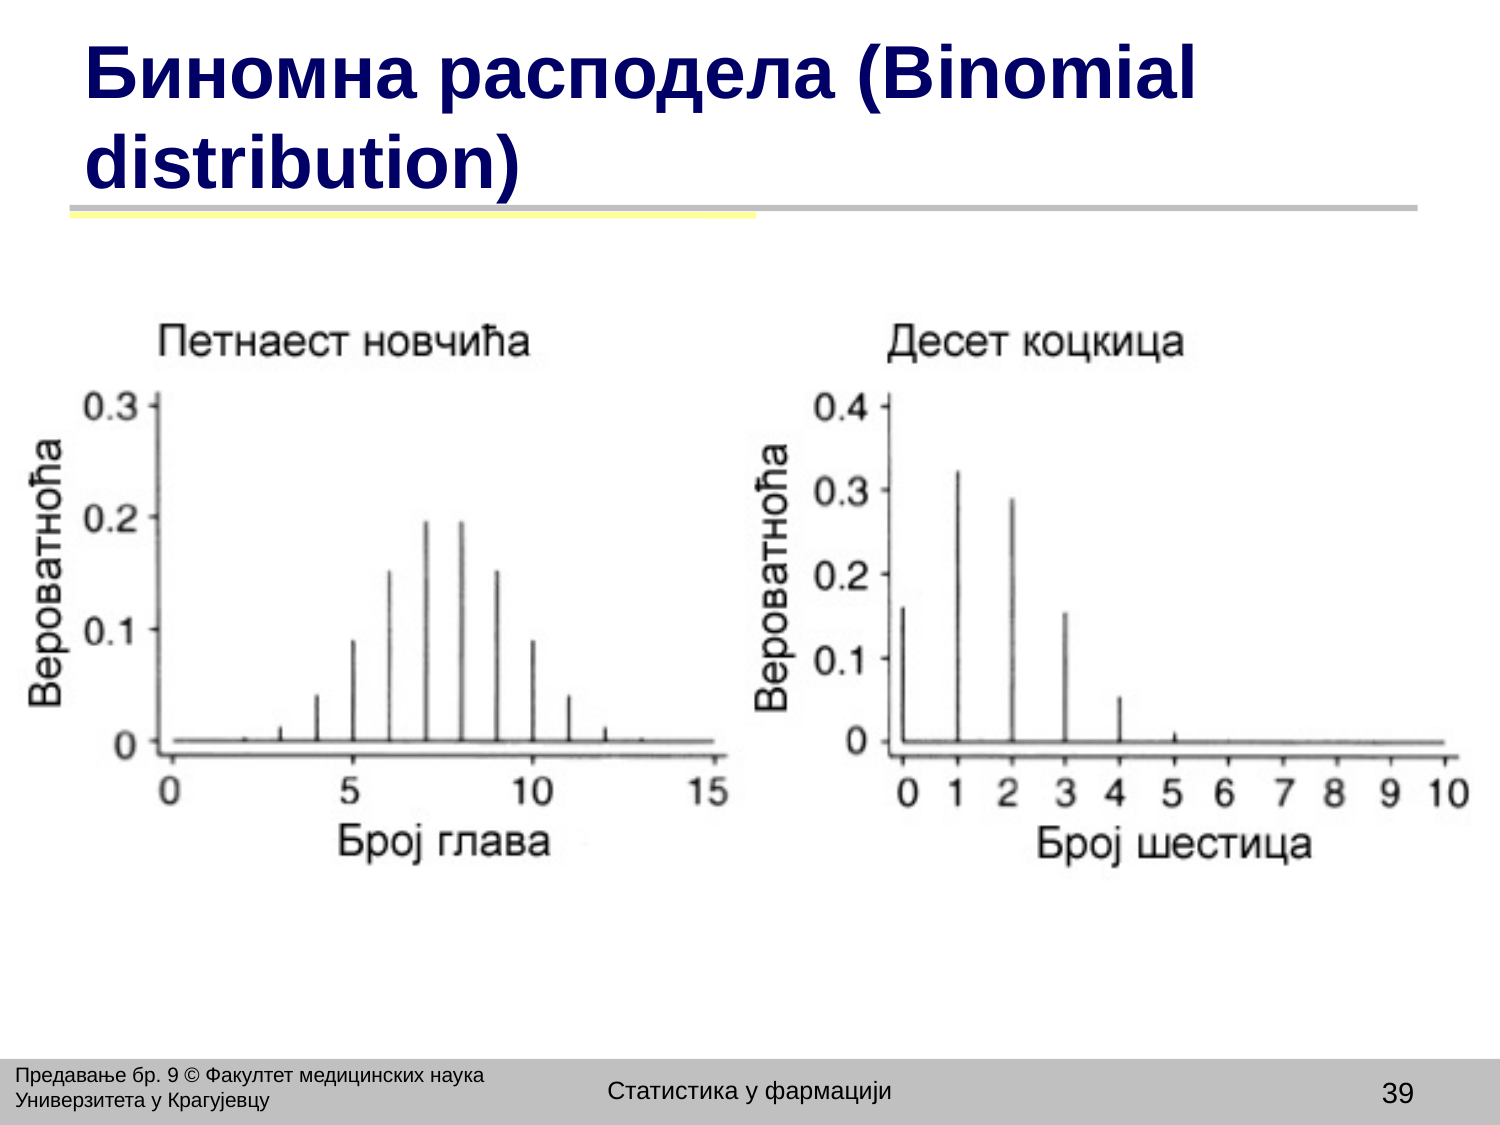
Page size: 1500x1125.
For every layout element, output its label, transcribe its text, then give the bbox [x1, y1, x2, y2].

slide_number 39 [1079, 1066, 1430, 1125]
picture [17, 312, 1484, 881]
slide_number Предавање бр. 9 © Факултет медицинских наука Универзитета у Крагујевцу [0, 1053, 609, 1108]
title Биномна расподела (Binomial distribution) [69, 19, 1426, 208]
footer Статистика у фармацији [512, 1066, 988, 1125]
